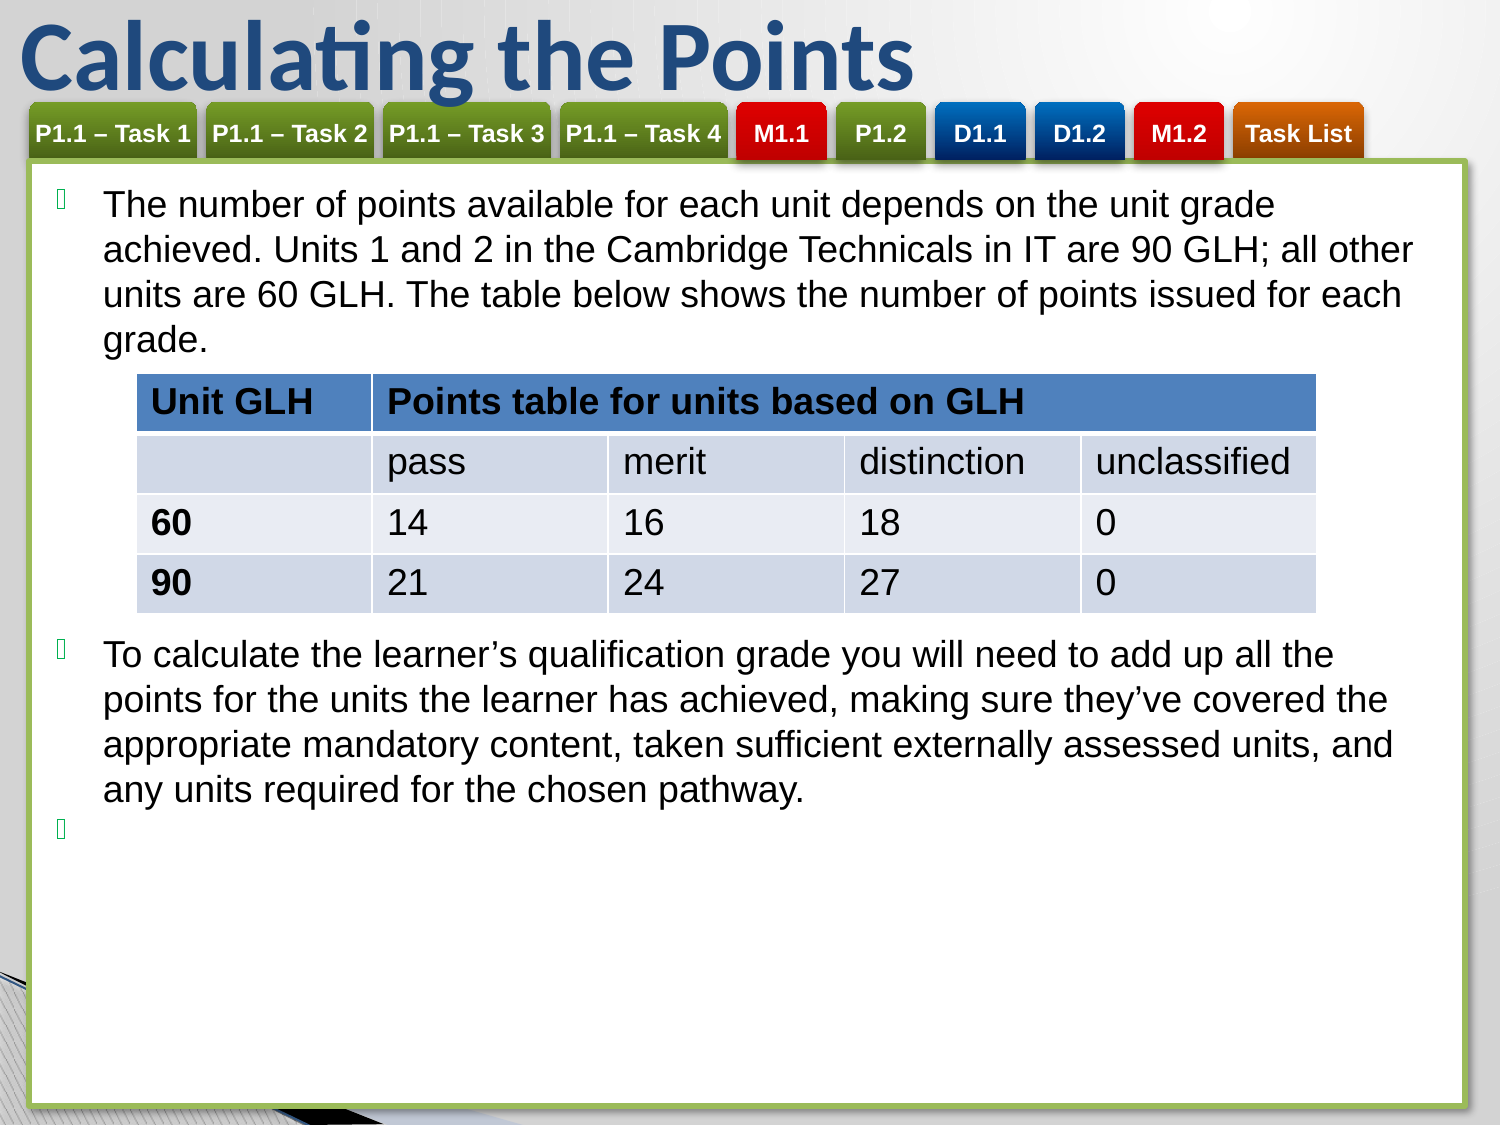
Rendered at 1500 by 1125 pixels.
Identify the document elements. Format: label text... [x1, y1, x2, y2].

table_cell 16 [609, 495, 844, 553]
table_cell 24 [609, 555, 844, 613]
text_box The number of points available for each unit depends on the unit grade achieved. Units 1 and 2 in the Cambridge Technicals in IT are 90 GLH; all other units are 60 GLH. The table below shows the number of points issued for each grade. To calculate the learner’s qualification grade you will need to add up all the points for the units the learner has achieved, making sure they’ve covered the appropriate mandatory content, taken sufficient externally assessed units, and any units required for the chosen pathway. [41, 172, 1447, 863]
table_cell 0 [1082, 555, 1316, 613]
table_cell 14 [373, 495, 607, 553]
table_cell merit [609, 436, 844, 493]
table_cell 27 [845, 555, 1080, 613]
table_header Points table for units based on GLH [373, 374, 1316, 431]
table_cell [137, 436, 371, 493]
title Calculating the Points [5, 0, 1270, 102]
table_cell 21 [373, 555, 607, 613]
table_cell 90 [137, 555, 371, 613]
table_header Unit GLH [137, 374, 371, 431]
table_cell 60 [137, 495, 371, 553]
table_cell 0 [1082, 495, 1316, 553]
table_cell unclassified [1082, 436, 1316, 493]
table_cell pass [373, 436, 607, 493]
table_cell 18 [845, 495, 1080, 553]
text_box e [551, 0, 603, 5]
table_cell distinction [845, 436, 1080, 493]
picture [281, 1114, 303, 1125]
